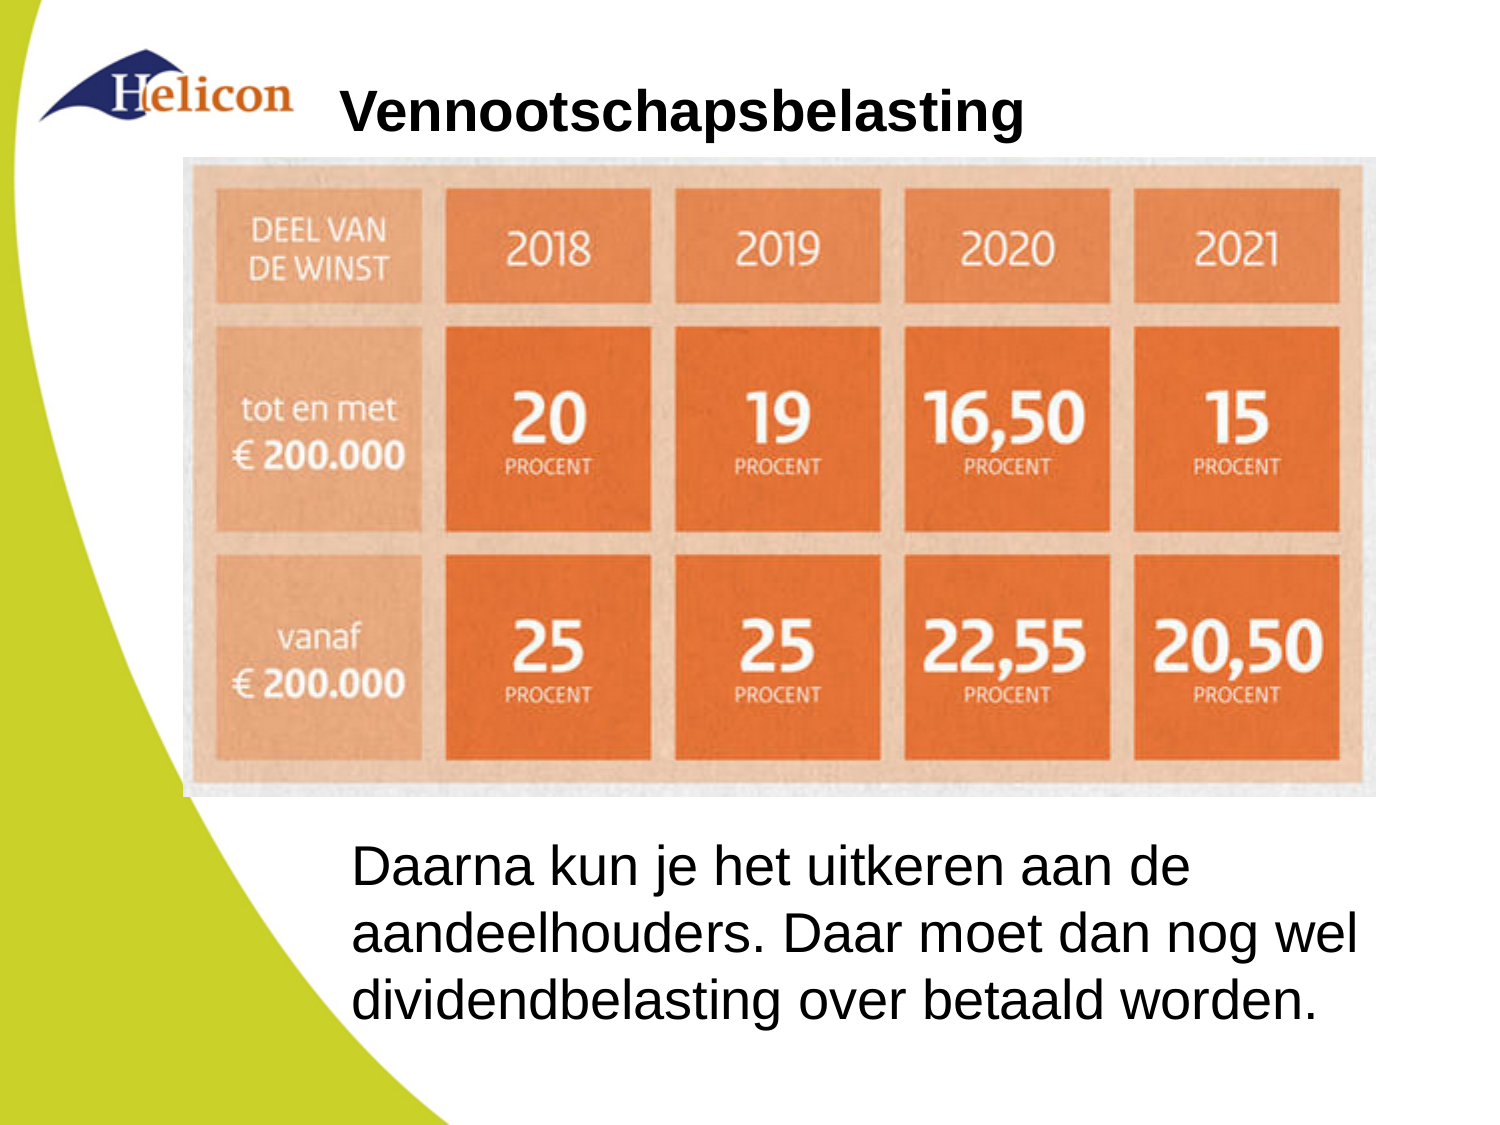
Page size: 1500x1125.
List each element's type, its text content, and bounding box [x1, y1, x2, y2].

title Vennootschapsbelasting [324, 54, 1415, 161]
picture [0, 0, 1500, 1125]
list Daarna kun je het uitkeren aan de aandeelhouders. Daar moet dan nog wel dividendbelasting over betaald worden. [336, 196, 1425, 1047]
